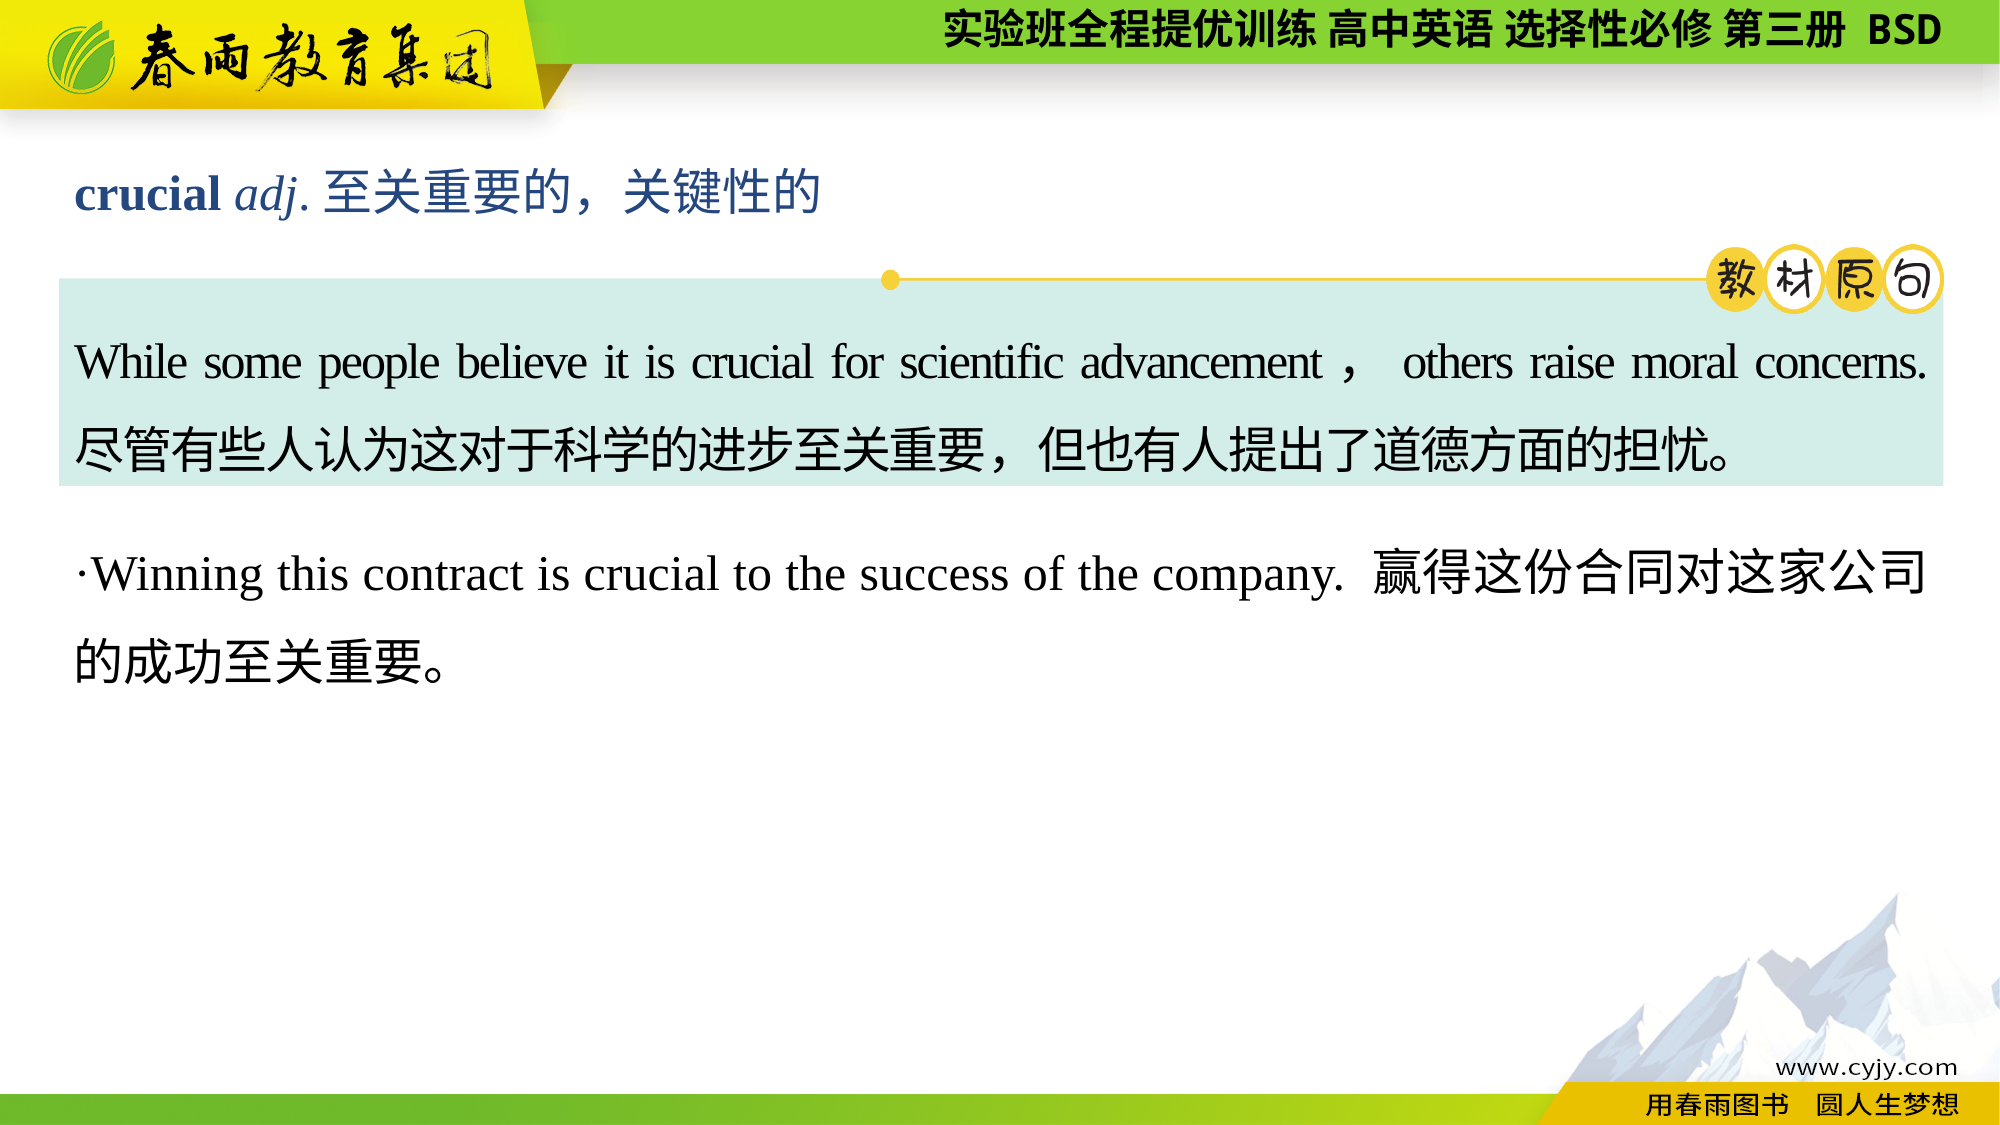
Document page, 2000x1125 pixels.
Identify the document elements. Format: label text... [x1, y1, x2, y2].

text_box ·Winning this contract is crucial to the success of the company. 赢得这份合同对这家公司的成功至关重要。 [59, 503, 1944, 699]
picture [0, 0, 2000, 1125]
text_box While some people believe it is crucial for scientific advancement，others raise moral concerns. 尽管有些人认为这对于科学的进步至关重要，但也有人提出了道德方面的担忧。 [59, 278, 1944, 486]
list crucial adj.至关重要的，关键性的 [59, 122, 1944, 217]
